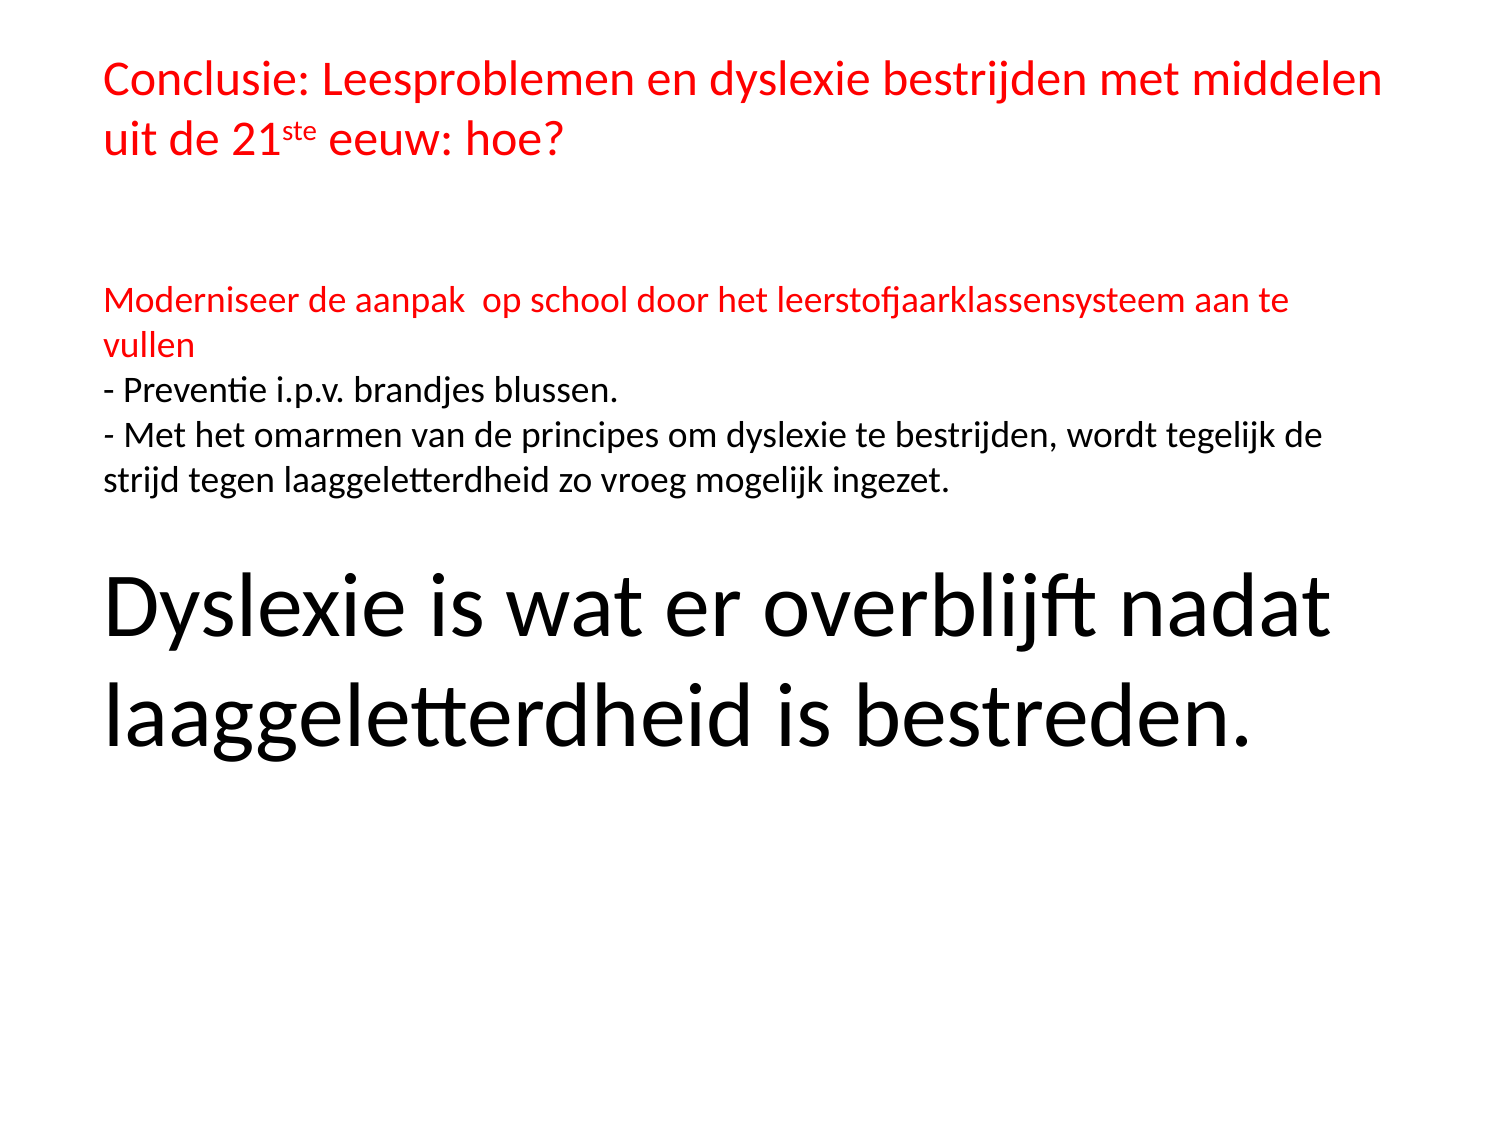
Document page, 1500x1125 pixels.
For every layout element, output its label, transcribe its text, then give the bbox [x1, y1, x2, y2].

text_box Conclusie: Leesproblemen en dyslexie bestrijden met middelen uit de 21ste eeuw: hoe? [88, 38, 1400, 174]
text_box Moderniseer de aanpak op school door het leerstofjaarklassensysteem aan te vullen - Preventie i.p.v. brandjes blussen. - Met het omarmen van de principes om dyslexie te bestrijden, wordt tegelijk de strijd tegen laaggeletterdheid zo vroeg mogelijk ingezet. Dyslexie is wat er overblijft nadat laaggeletterdheid is bestreden. [88, 267, 1400, 817]
